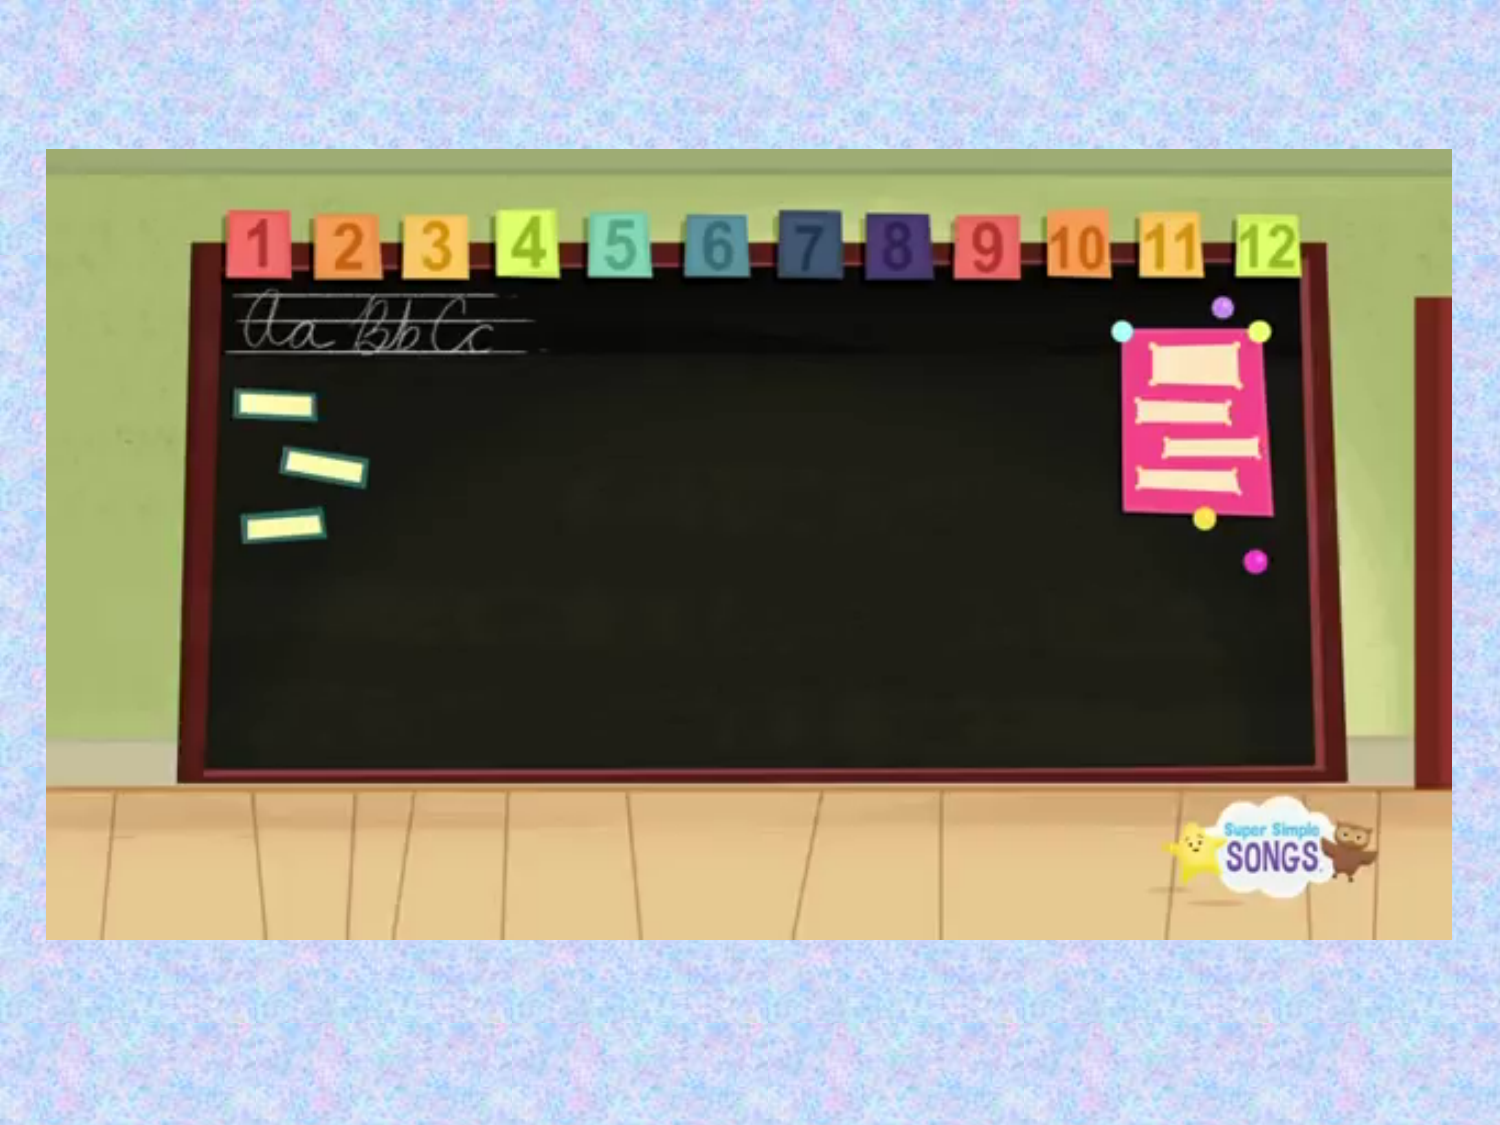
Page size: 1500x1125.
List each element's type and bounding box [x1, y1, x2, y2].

picture [0, 0, 1500, 1125]
text_box [44, 148, 1453, 941]
